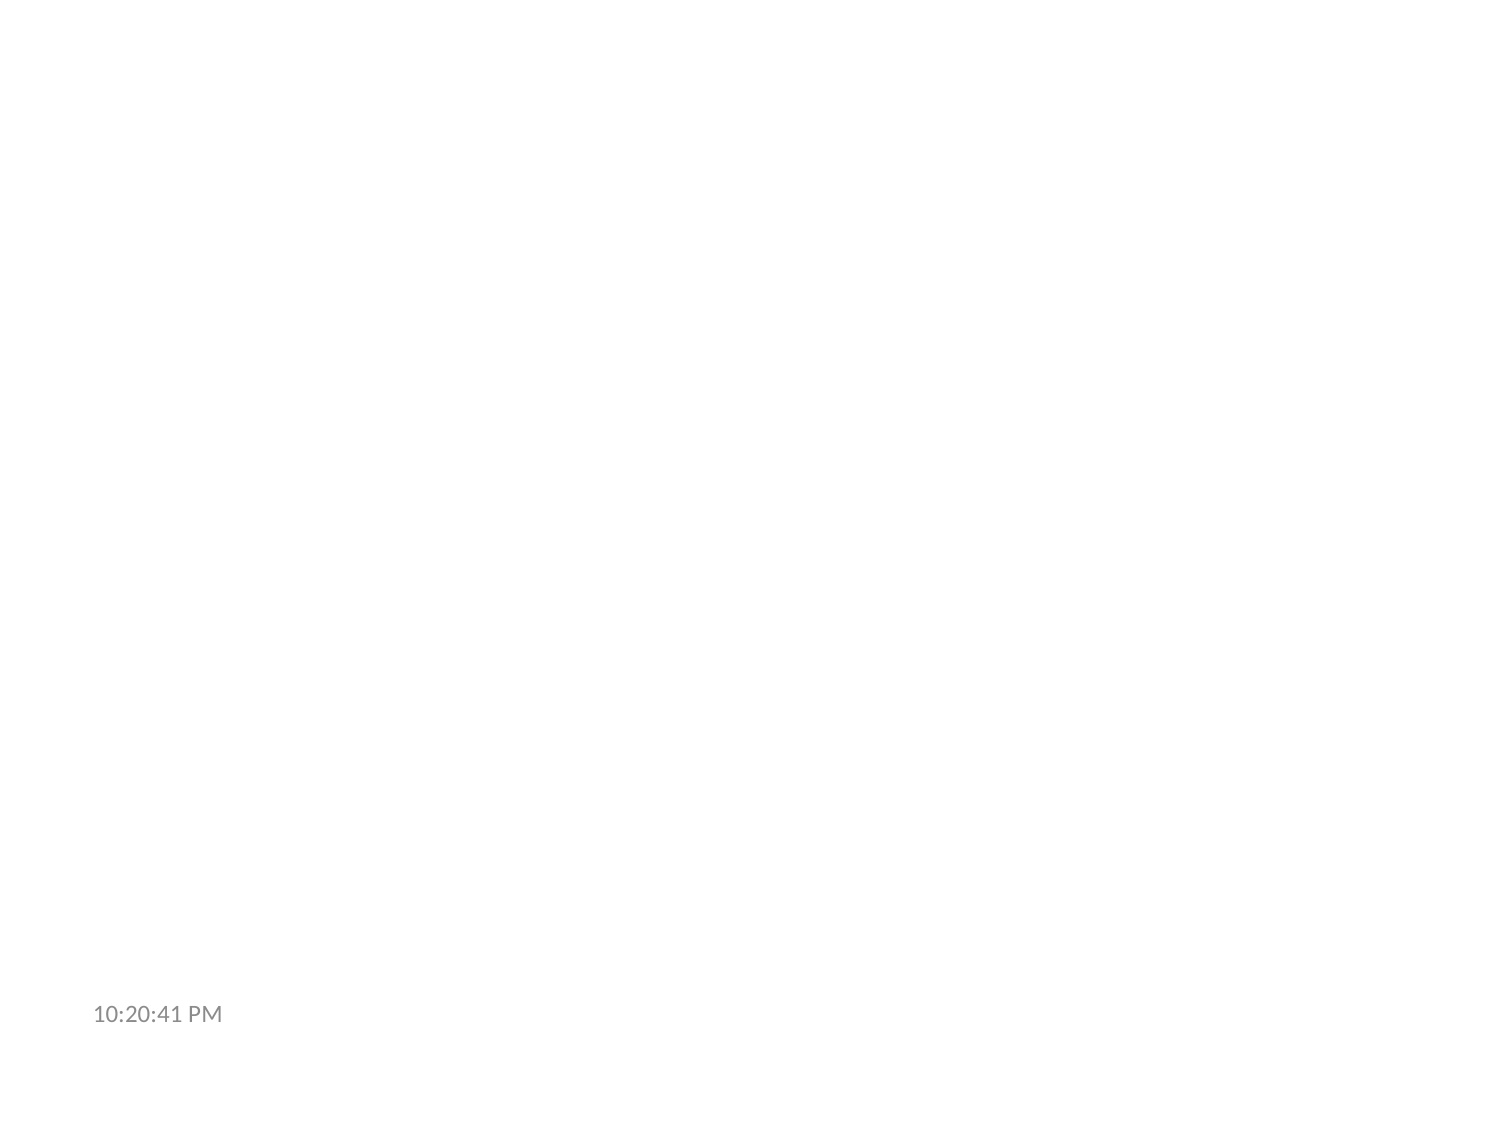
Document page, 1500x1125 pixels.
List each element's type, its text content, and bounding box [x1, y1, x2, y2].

text_box 3:35:09 PM [77, 982, 428, 1043]
